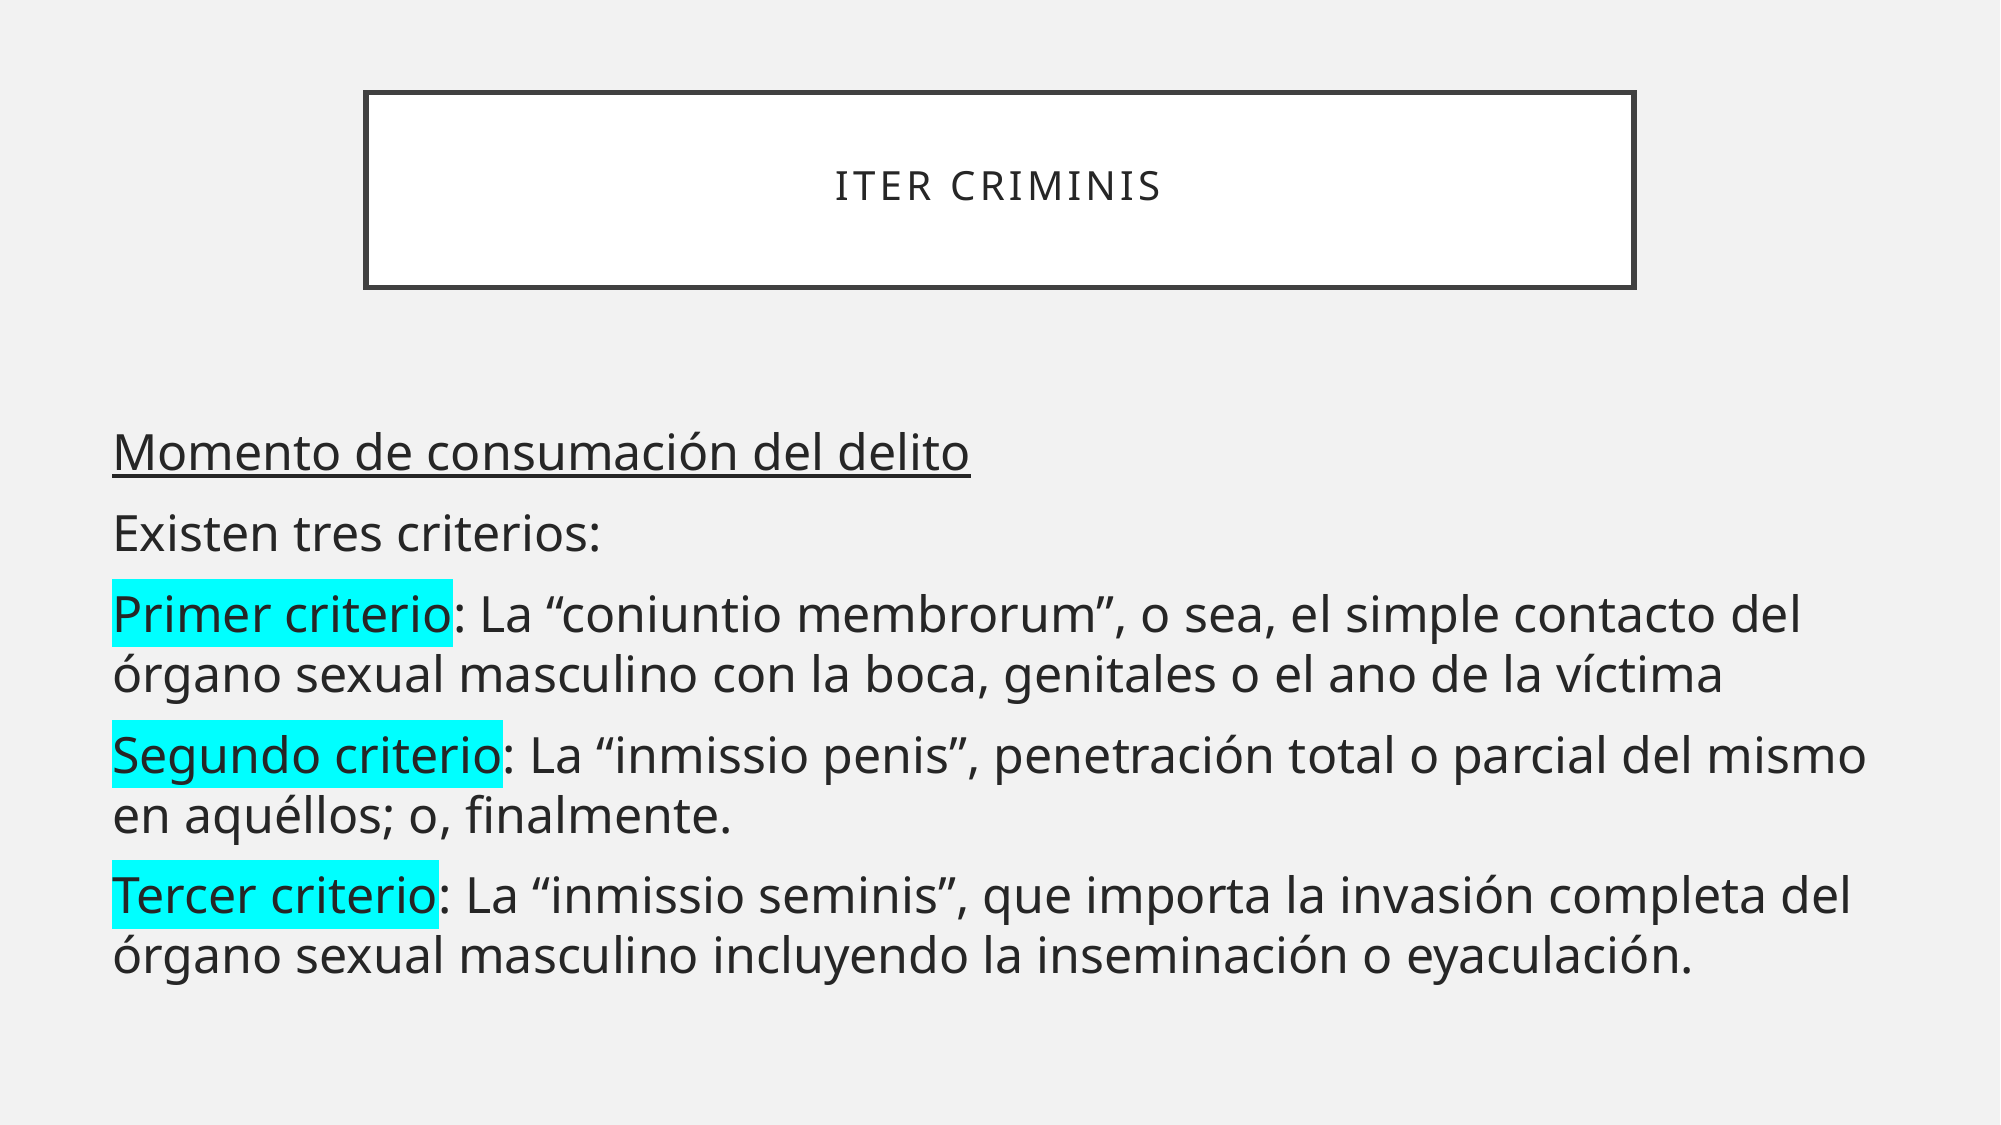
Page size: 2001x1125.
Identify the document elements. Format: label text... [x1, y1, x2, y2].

list Momento de consumación del delito Existen tres criterios: Primer criterio: La “coniuntio membrorum”, o sea, el simple contacto del órgano sexual masculino con la boca, genitales o el ano de la víctima Segundo criterio: La “inmissio penis”, penetración total o parcial del mismo en aquéllos; o, finalmente. Tercer criterio: La “inmissio seminis”, que importa la invasión completa del órgano sexual masculino incluyendo la inseminación o eyaculación. [97, 413, 1898, 1013]
title Iter criminis [363, 90, 1637, 290]
